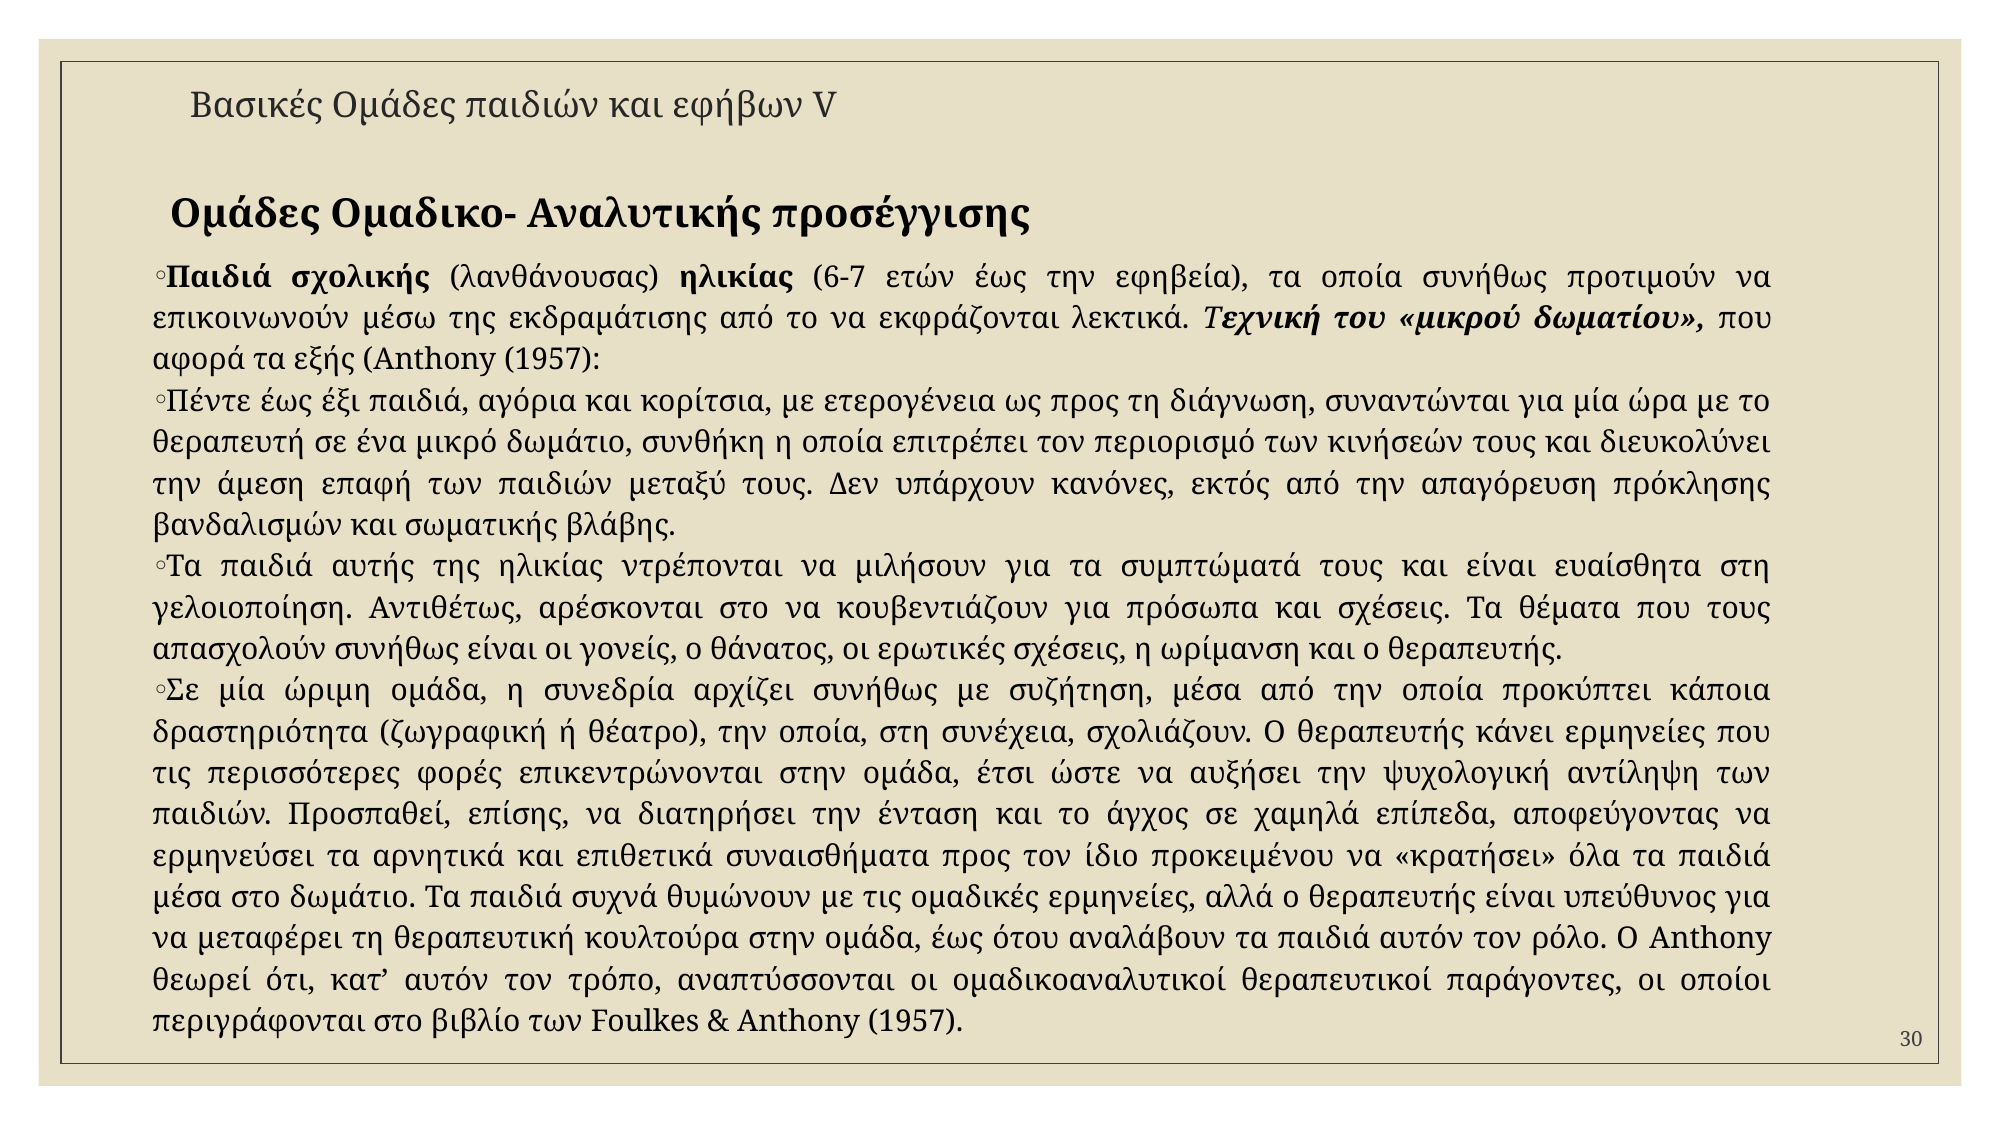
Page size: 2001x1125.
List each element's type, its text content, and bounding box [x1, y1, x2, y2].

slide_number 30 [1697, 1019, 1938, 1062]
title Βασικές Ομάδες παιδιών και εφήβων V [174, 78, 1825, 133]
list Ομάδες Ομαδικο- Αναλυτικής προσέγγισης Παιδιά σχολικής (λανθάνουσας) ηλικίας (6-7 ετών έως την εφηβεία), τα οποία συνήθως προτιμούν να επικοινωνούν μέσω της εκδραμάτισης από το να εκφράζονται λεκτικά. Τεχνική του «μικρού δωματίου», που αφορά τα εξής (Anthony (1957): Πέντε έως έξι παιδιά, αγόρια και κορίτσια, με ετερογένεια ως προς τη διάγνωση, συναντώνται για μία ώρα με το θεραπευτή σε ένα μικρό δωμάτιο, συνθήκη η οποία επιτρέπει τον περιορισμό των κινήσεών τους και διευκολύνει την άμεση επαφή των παιδιών μεταξύ τους. Δεν υπάρχουν κανόνες, εκτός από την απαγόρευση πρόκλησης βανδαλισμών και σωματικής βλάβης. Τα παιδιά αυτής της ηλικίας ντρέπονται να μιλήσουν για τα συμπτώματά τους και είναι ευαίσθητα στη γελοιοποίηση. Αντιθέτως, αρέσκονται στο να κουβεντιάζουν για πρόσωπα και σχέσεις. Τα θέματα που τους απασχολούν συνήθως είναι οι γονείς, ο θάνατος, οι ερωτικές σχέσεις, η ωρίμανση και ο θεραπευτής. Σε μία ώριμη ομάδα, η συνεδρία αρχίζει συνήθως με συζήτηση, μέσα από την οποία προκύπτει κάποια δραστηριότητα (ζωγραφική ή θέατρο), την οποία, στη συνέχεια, σχολιάζουν. Ο θεραπευτής κάνει ερμηνείες που τις περισσότερες φορές επικεντρώνονται στην ομάδα, έτσι ώστε να αυξήσει την ψυχολογική αντίληψη των παιδιών. Προσπαθεί, επίσης, να διατηρήσει την ένταση και το άγχος σε χαμηλά επίπεδα, αποφεύγοντας να ερμηνεύσει τα αρνητικά και επιθετικά συναισθήματα προς τον ίδιο προκειμένου να «κρατήσει» όλα τα παιδιά μέσα στο δωμάτιο. Τα παιδιά συχνά θυμώνουν με τις ομαδικές ερμηνείες, αλλά ο θεραπευτής είναι υπεύθυνος για να μεταφέρει τη θεραπευτική κουλτούρα στην ομάδα, έως ότου αναλάβουν τα παιδιά αυτόν τον ρόλο. Ο Anthony θεωρεί ότι, κατ’ αυτόν τον τρόπο, αναπτύσσονται οι ομαδικοαναλυτικοί θεραπευτικοί παράγοντες, οι οποίοι περιγράφονται στο βιβλίο των Foulkes & Anthony (1957). [137, 172, 1788, 1047]
